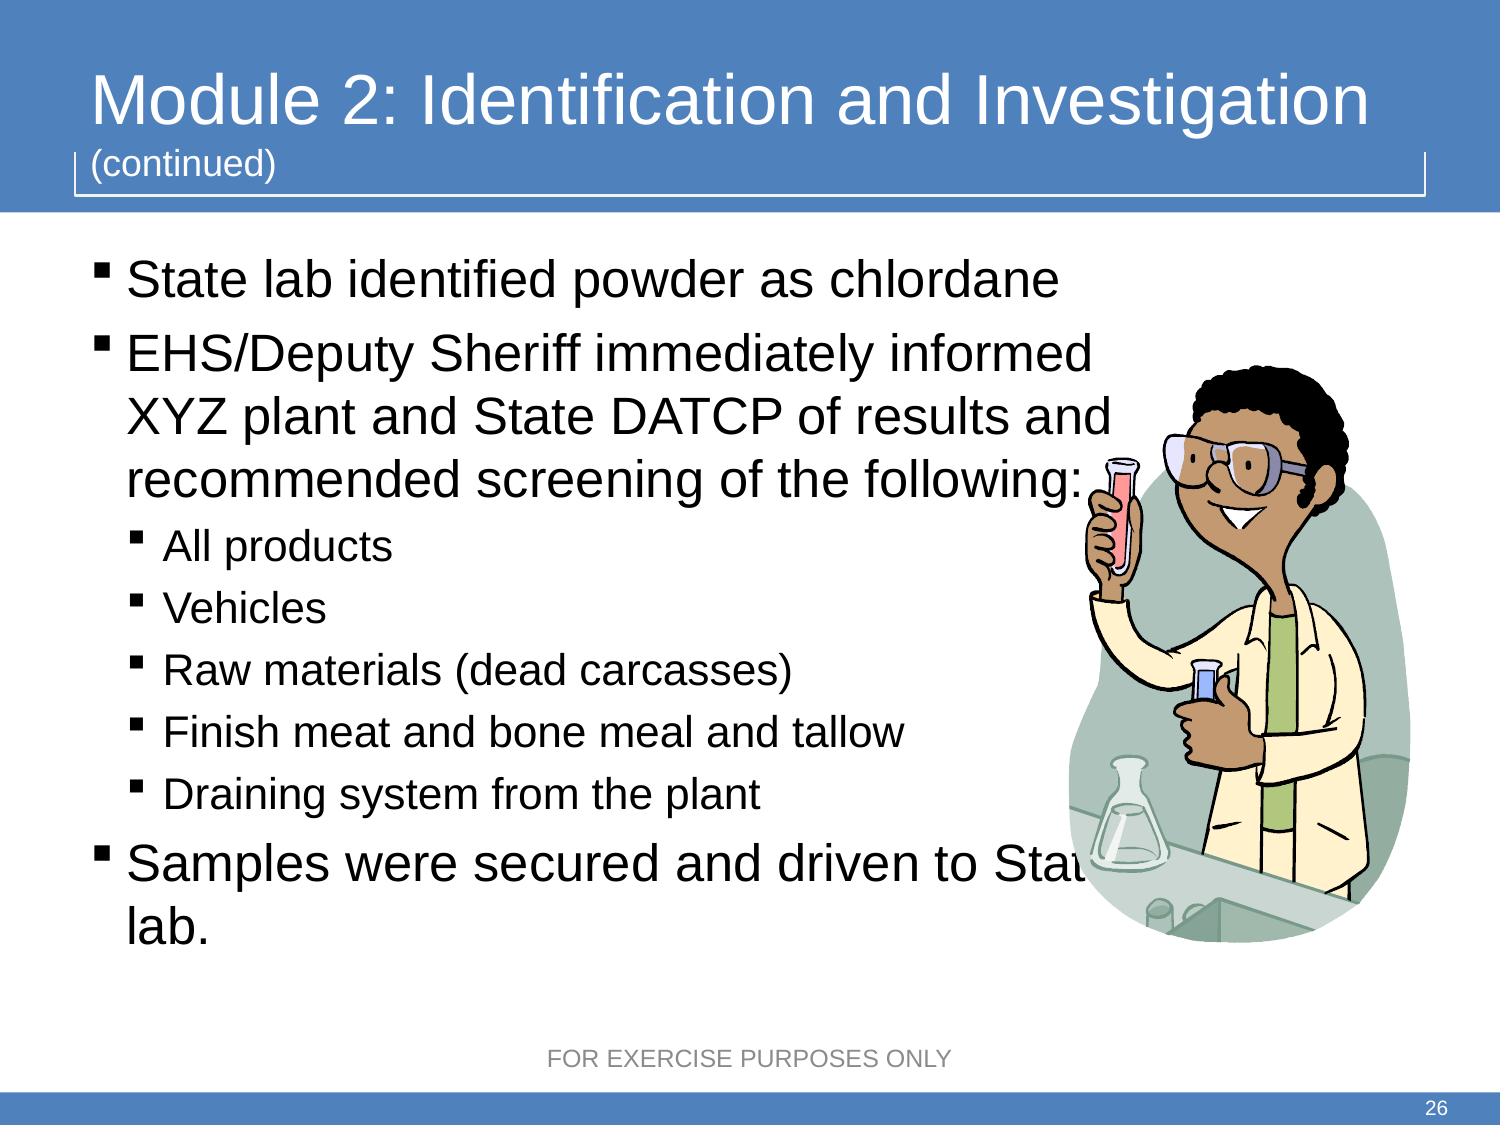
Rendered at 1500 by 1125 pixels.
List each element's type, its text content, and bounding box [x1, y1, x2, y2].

title Module 2: Identification and Investigation (continued) [74, 24, 1426, 213]
footer FOR EXERCISE PURPOSES ONLY [512, 1042, 988, 1103]
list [1062, 359, 1411, 951]
list State lab identified powder as chlordane EHS/Deputy Sheriff immediately informed XYZ plant and State DATCP of results and recommended screening of the following: All products Vehicles Raw materials (dead carcasses) Finish meat and bone meal and tallow Draining system from the plant Samples were secured and driven to State lab. [74, 237, 1138, 1006]
